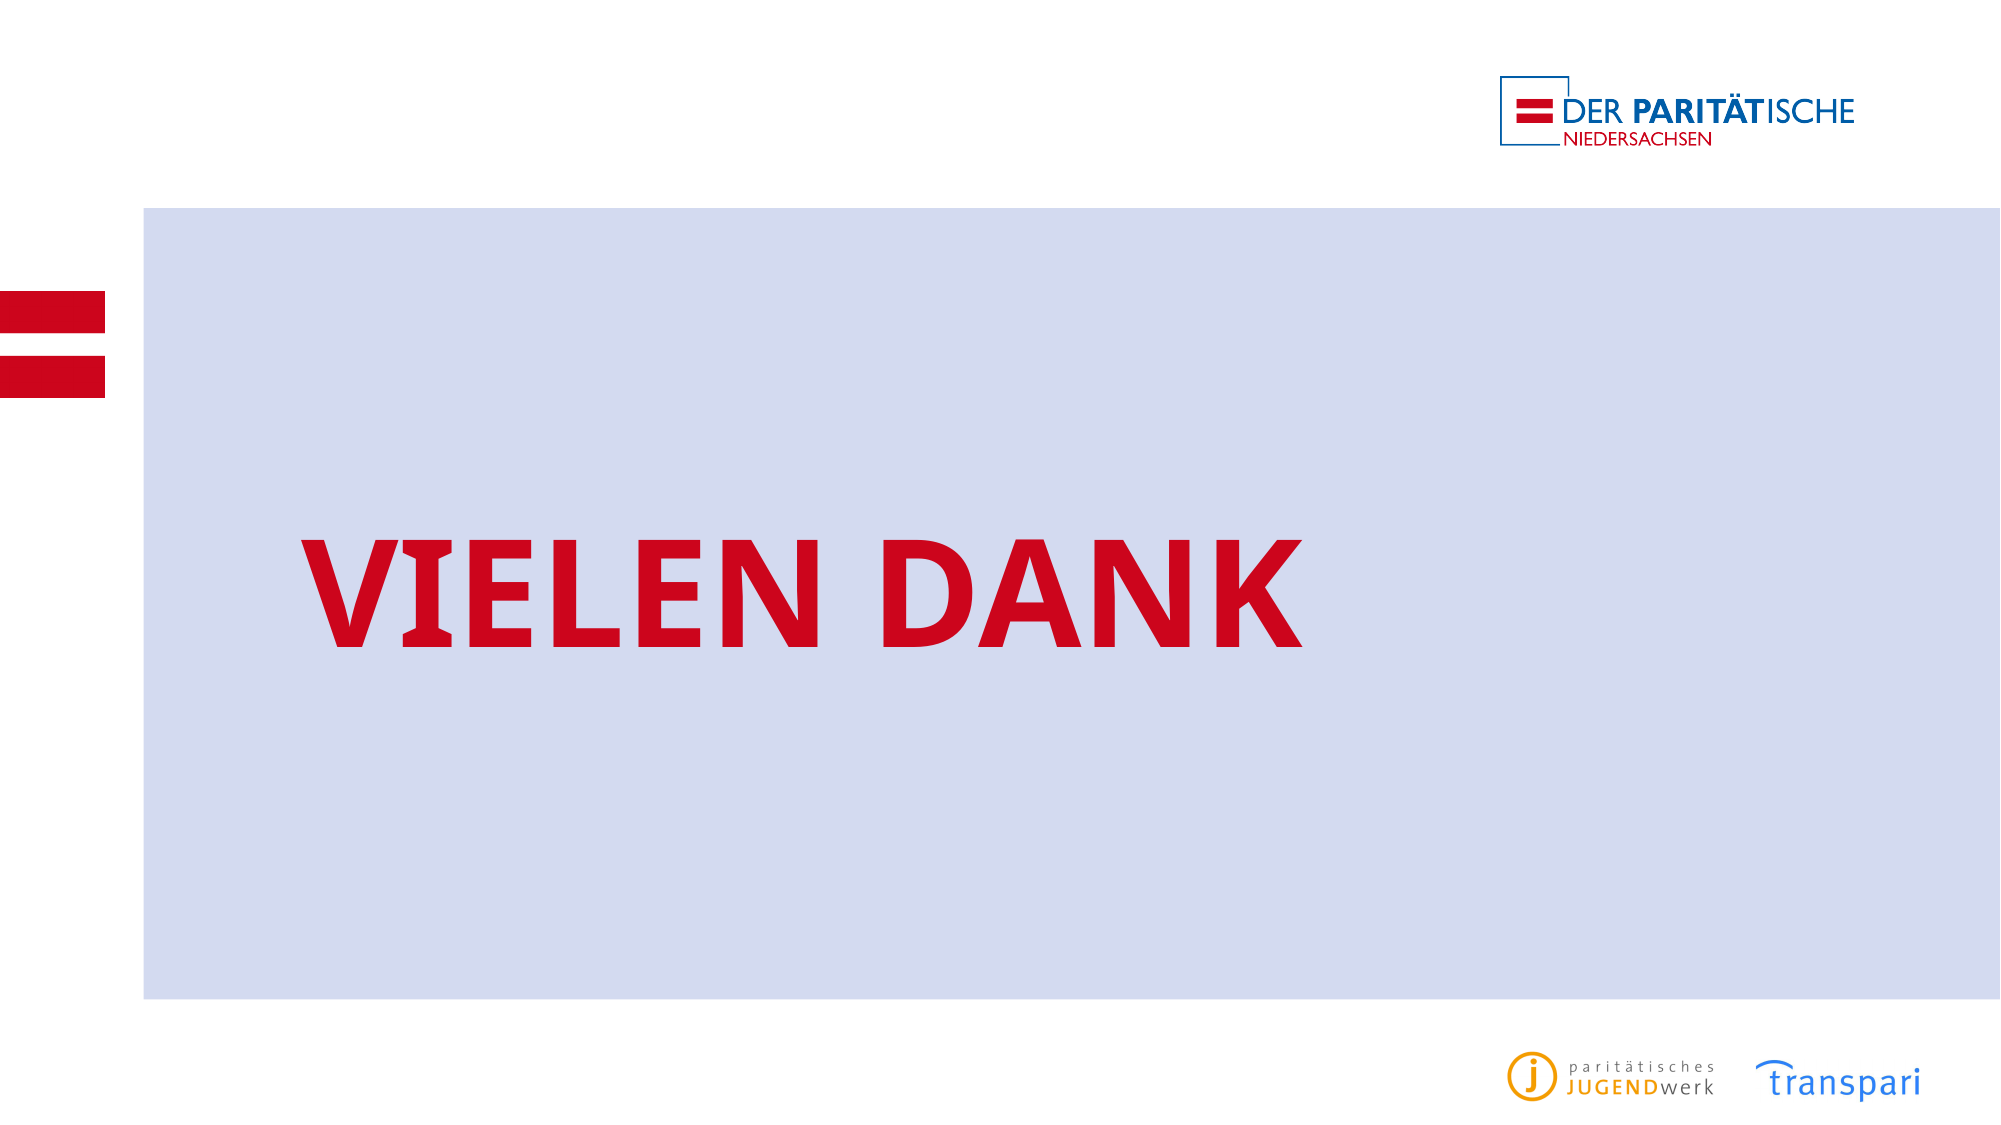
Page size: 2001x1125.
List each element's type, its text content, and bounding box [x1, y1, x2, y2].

text_box VIELEN DANK [286, 257, 1409, 685]
picture [1500, 76, 1854, 152]
picture [1500, 1045, 1724, 1107]
picture [1749, 1052, 1928, 1106]
picture [0, 291, 105, 398]
